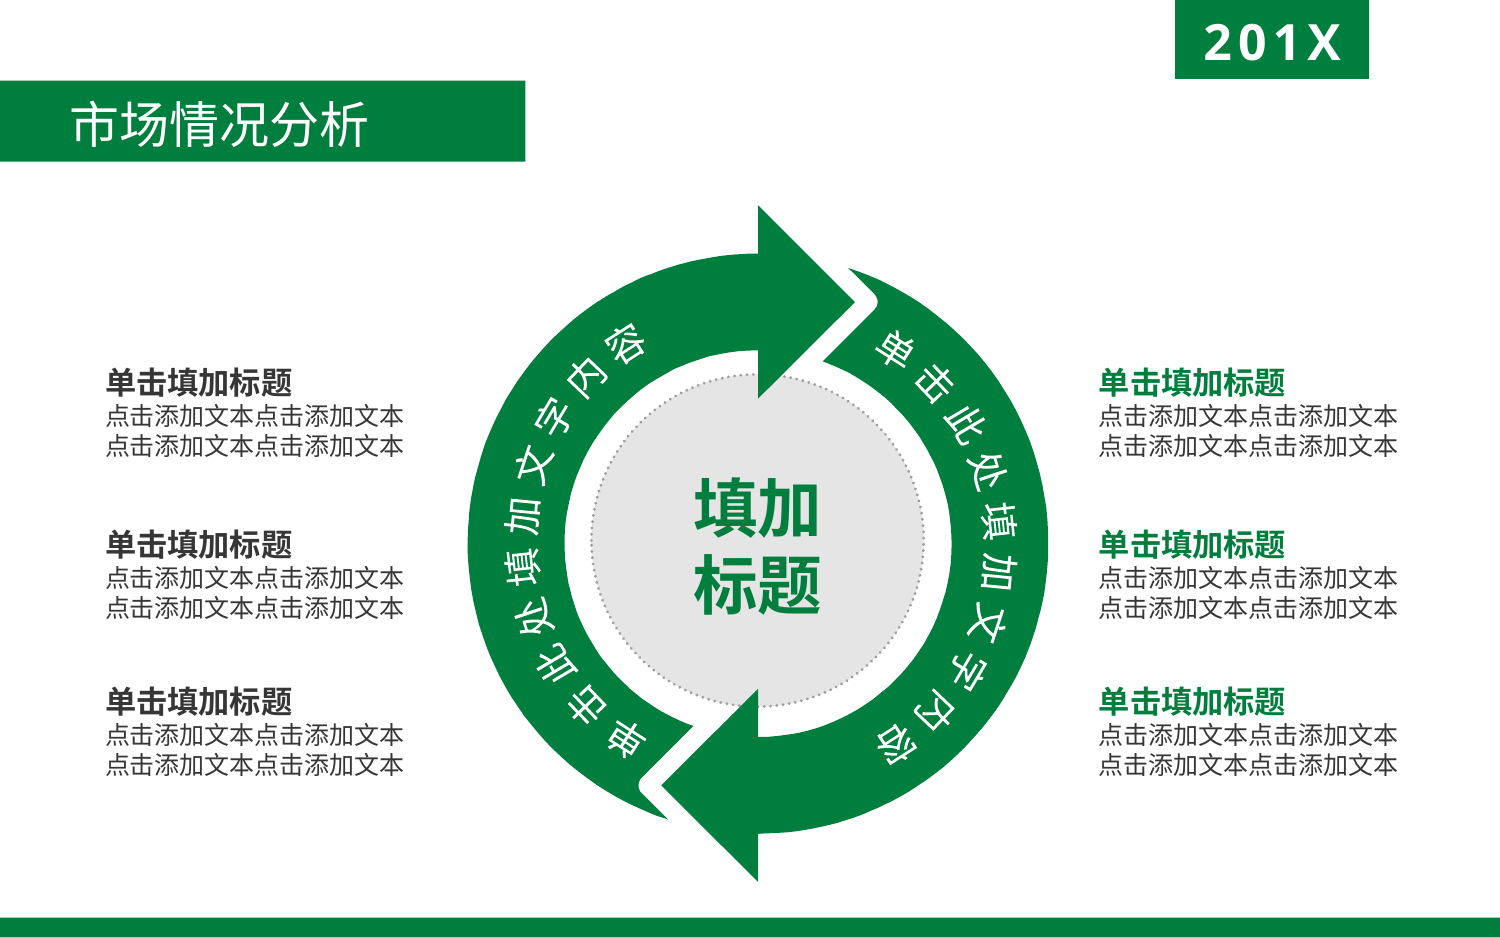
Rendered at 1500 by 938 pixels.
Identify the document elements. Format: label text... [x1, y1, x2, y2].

text_box [661, 268, 1049, 883]
text_box [1173, 0, 1371, 81]
text_box 填加 标题 [676, 459, 839, 631]
text_box 201X [1188, 3, 1356, 78]
text_box [0, 916, 1500, 938]
text_box 单击填加标题 点击添加文本点击添加文本 点击添加文本点击添加文本 [88, 355, 454, 469]
text_box 市场情况分析 [54, 85, 385, 161]
text_box 单击填加标题 点击添加文本点击添加文本 点击添加文本点击添加文本 [1082, 517, 1447, 632]
text_box 单击填加标题 点击添加文本点击添加文本 点击添加文本点击添加文本 [88, 517, 454, 632]
text_box [0, 79, 528, 164]
text_box [467, 205, 856, 820]
text_box 单击填加标题 点击添加文本点击添加文本 点击添加文本点击添加文本 [1082, 355, 1447, 469]
text_box 单击填加标题 点击添加文本点击添加文本 点击添加文本点击添加文本 [1082, 673, 1447, 788]
text_box [591, 374, 924, 707]
text_box 单击填加标题 点击添加文本点击添加文本 点击添加文本点击添加文本 [88, 673, 454, 788]
